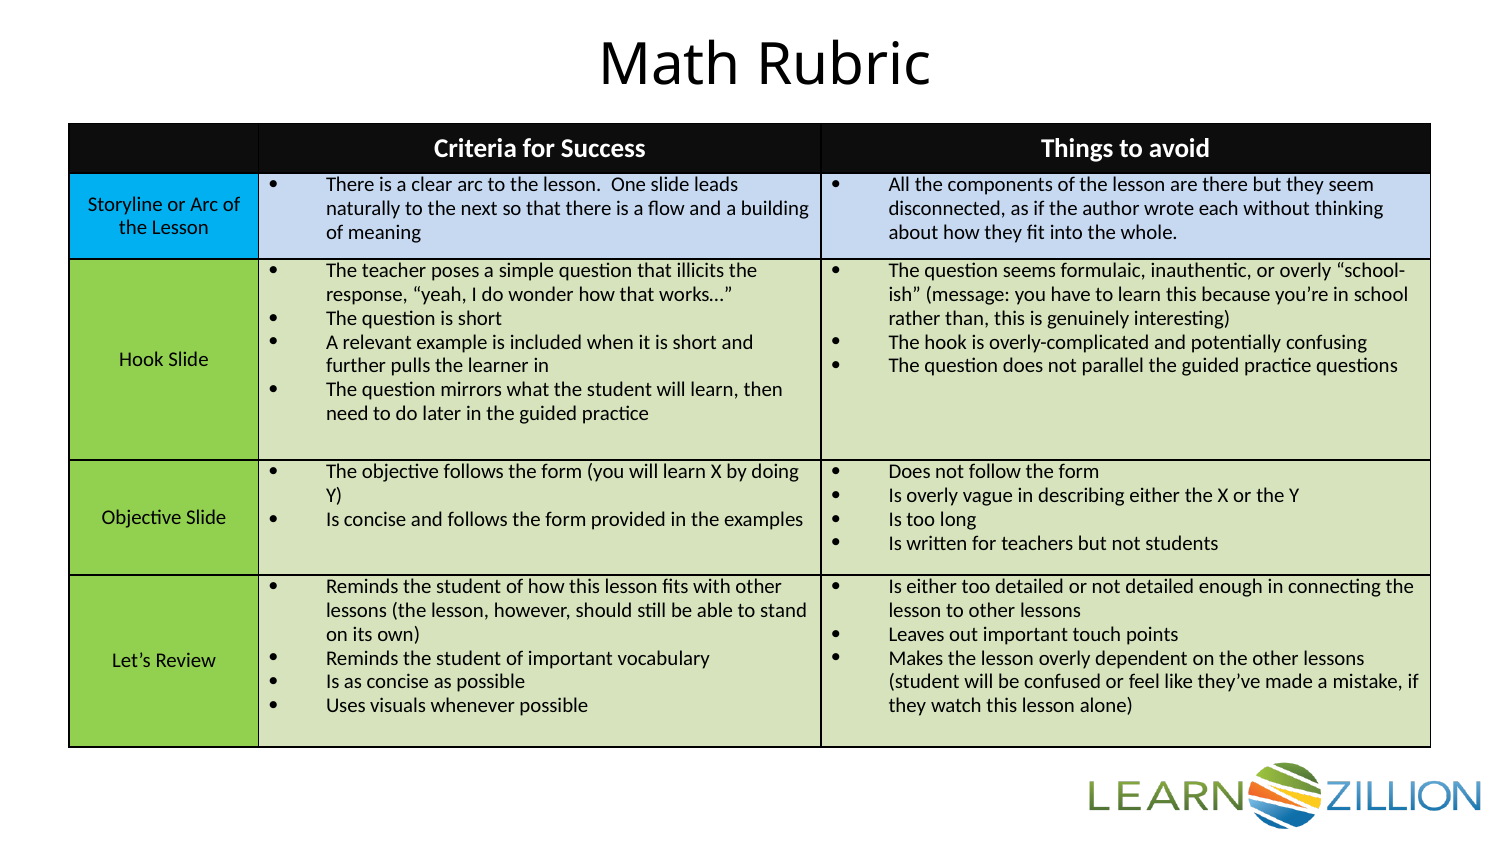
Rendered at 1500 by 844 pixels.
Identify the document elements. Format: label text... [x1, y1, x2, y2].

text_box Math Rubric [583, 19, 947, 104]
table_cell Reminds the student of how this lesson fits with other lessons (the lesson, however, should still be able to stand on its own) Reminds the student of important vocabulary Is as concise as possible Uses visuals whenever possible [259, 576, 820, 746]
table_cell The teacher poses a simple question that illicits the response, “yeah, I do wonder how that works…” The question is short A relevant example is included when it is short and further pulls the learner in The question mirrors what the student will learn, then need to do later in the guided practice [259, 260, 820, 459]
picture [1087, 759, 1482, 831]
table_cell The objective follows the form (you will learn X by doing Y) Is concise and follows the form provided in the examples [259, 461, 820, 574]
table_cell Storyline or Arc of the Lesson [70, 174, 258, 258]
table_cell Is either too detailed or not detailed enough in connecting the lesson to other lessons Leaves out important touch points Makes the lesson overly dependent on the other lessons (student will be confused or feel like they’ve made a mistake, if they watch this lesson alone) [822, 576, 1430, 746]
table_header [70, 124, 258, 172]
table_cell There is a clear arc to the lesson. One slide leads naturally to the next so that there is a flow and a building of meaning [259, 174, 820, 258]
table_cell Let’s Review [70, 576, 258, 746]
table_cell All the components of the lesson are there but they seem disconnected, as if the author wrote each without thinking about how they fit into the whole. [822, 174, 1430, 258]
table_header Criteria for Success [259, 124, 820, 172]
table_header Things to avoid [822, 124, 1430, 172]
table_cell Does not follow the form Is overly vague in describing either the X or the Y Is too long Is written for teachers but not students [822, 461, 1430, 574]
table_cell Objective Slide [70, 461, 258, 574]
table_cell Hook Slide [70, 260, 258, 459]
table_cell The question seems formulaic, inauthentic, or overly “school-ish” (message: you have to learn this because you’re in school rather than, this is genuinely interesting) The hook is overly-complicated and potentially confusing The question does not parallel the guided practice questions [822, 260, 1430, 459]
